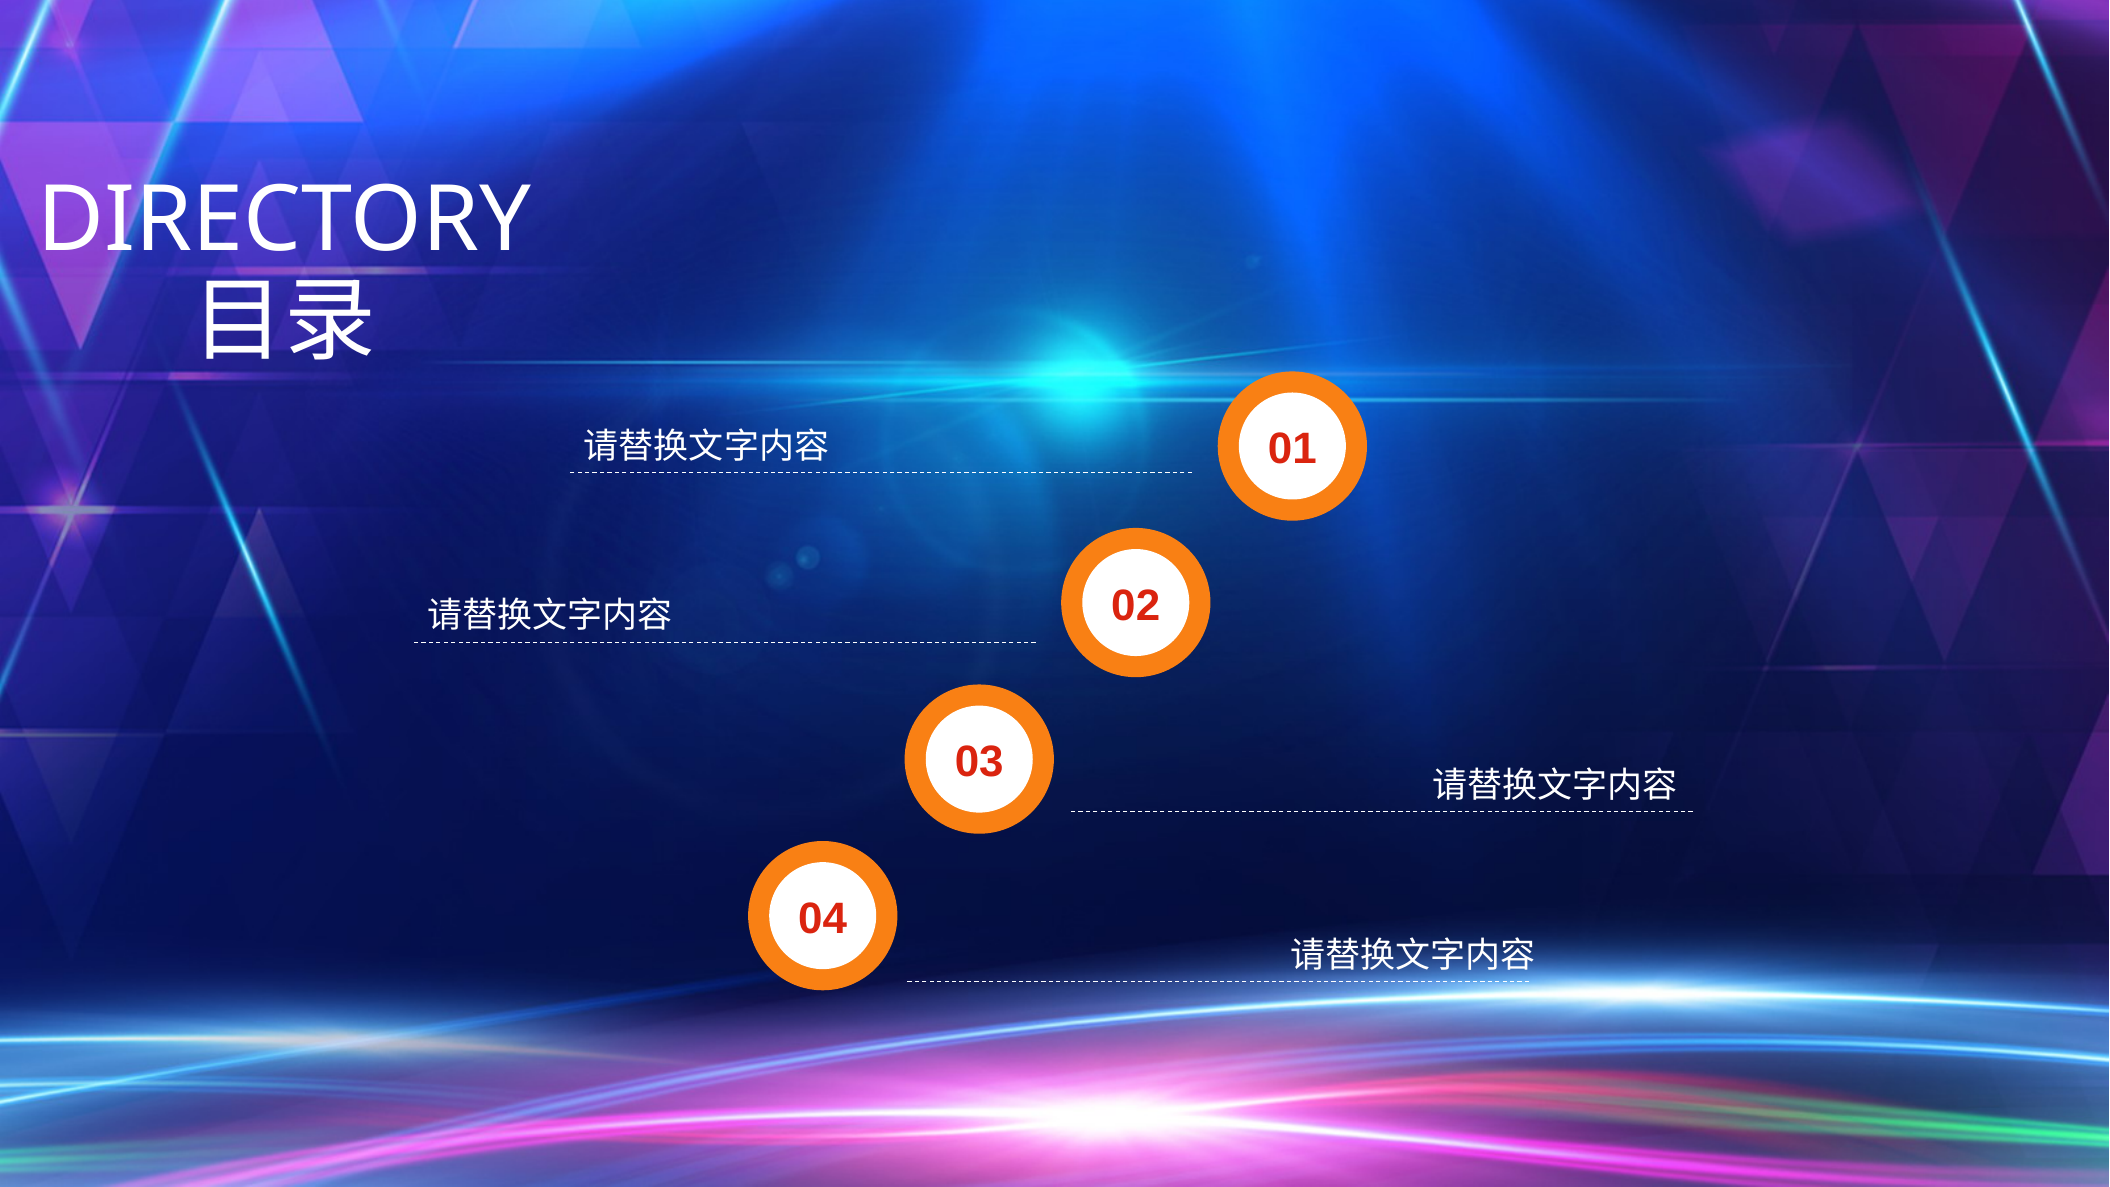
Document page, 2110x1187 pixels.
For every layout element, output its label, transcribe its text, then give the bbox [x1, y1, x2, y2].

text_box 请替换文字内容 [412, 522, 1009, 642]
text_box DIRECTORY [22, 151, 547, 277]
text_box 请替换文字内容 [1097, 692, 1693, 811]
text_box 02 [1081, 548, 1191, 658]
text_box 01 [1237, 391, 1347, 501]
text_box [903, 683, 1055, 835]
text_box 请替换文字内容 [569, 353, 1165, 472]
text_box 目录 [177, 277, 392, 378]
text_box [1060, 526, 1212, 679]
text_box 03 [924, 704, 1034, 814]
text_box [747, 839, 899, 992]
text_box 请替换文字内容 [925, 862, 1551, 982]
text_box [1216, 370, 1369, 522]
picture [0, 0, 2109, 1187]
text_box 04 [768, 861, 878, 971]
